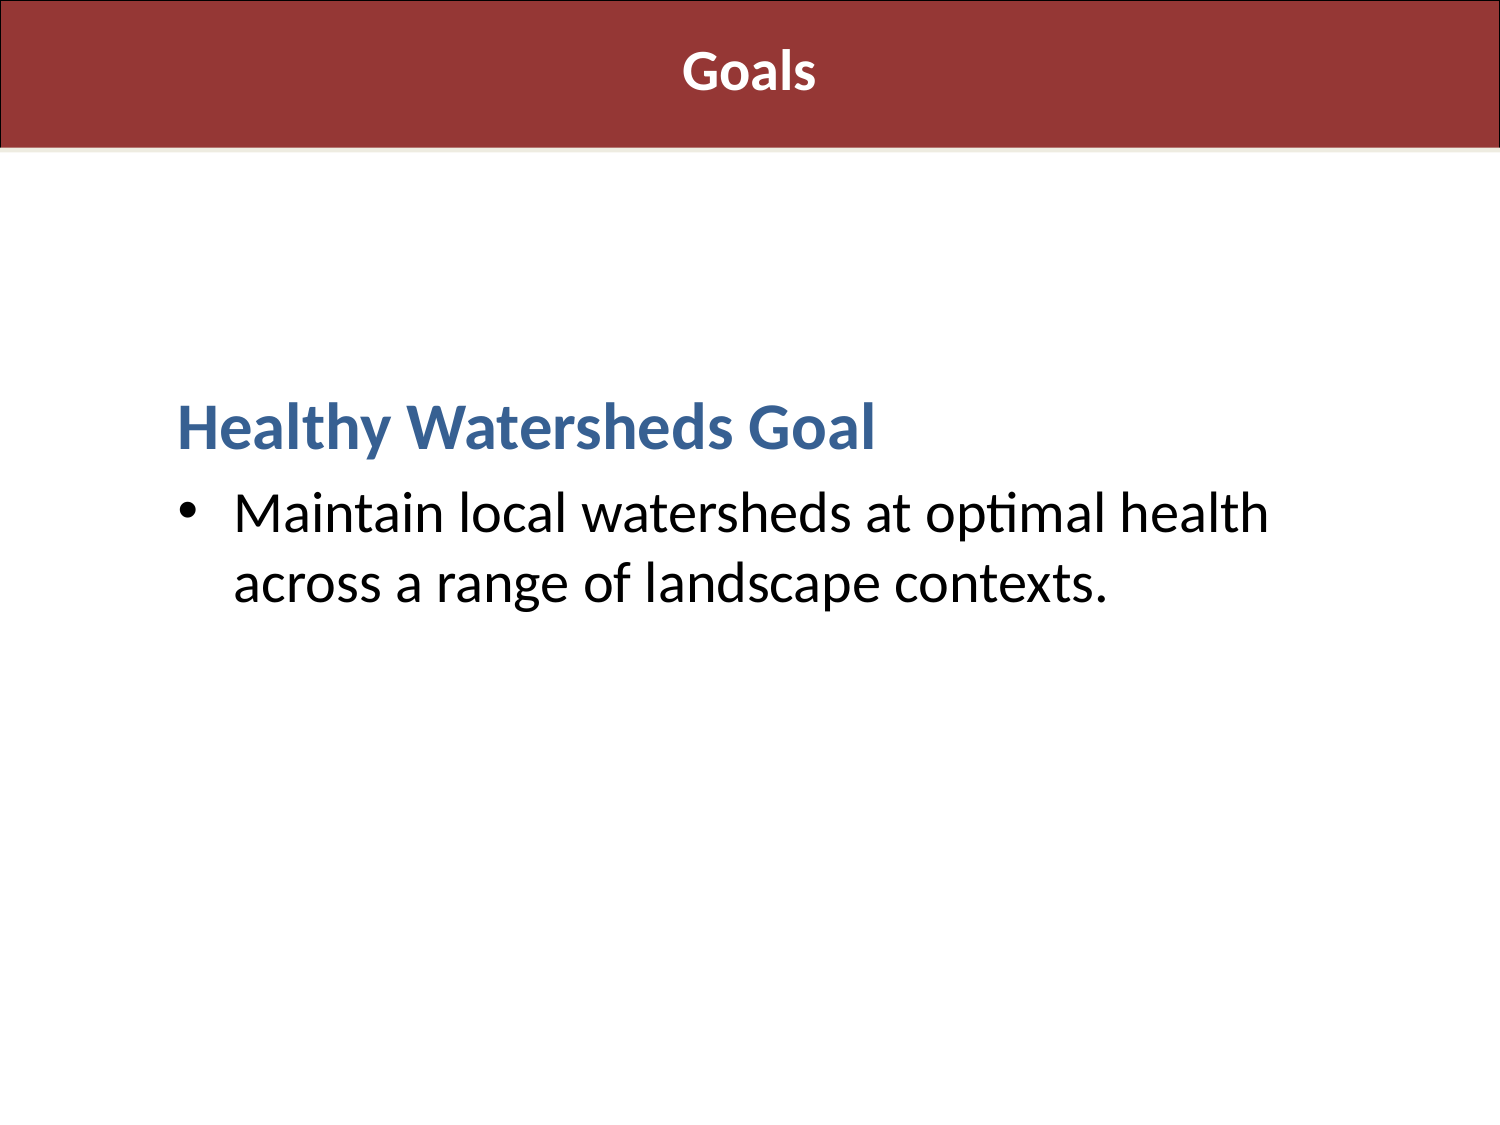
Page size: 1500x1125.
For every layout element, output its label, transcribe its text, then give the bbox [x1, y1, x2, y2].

list Healthy Watersheds Goal Maintain local watersheds at optimal health across a range of landscape contexts. [162, 375, 1425, 900]
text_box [0, 0, 1500, 151]
